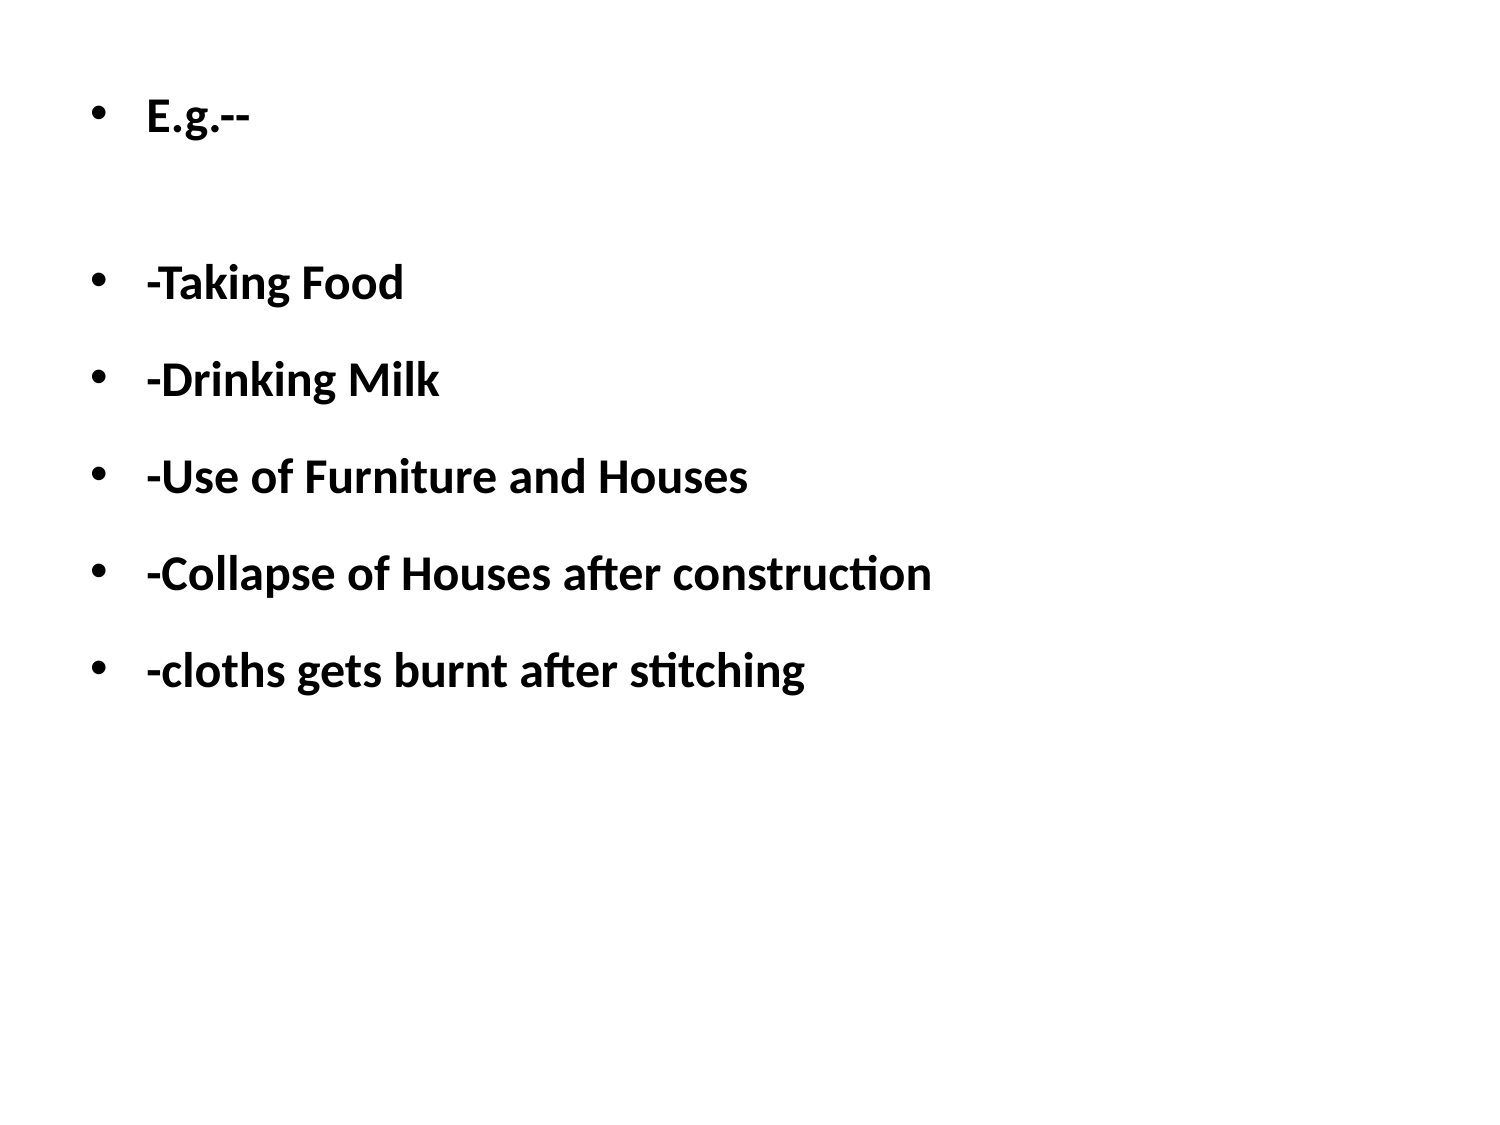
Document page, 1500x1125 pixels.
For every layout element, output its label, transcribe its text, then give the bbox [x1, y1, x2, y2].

list E.g.-- -Taking Food -Drinking Milk -Use of Furniture and Houses -Collapse of Houses after construction -cloths gets burnt after stitching [75, 75, 1425, 1063]
